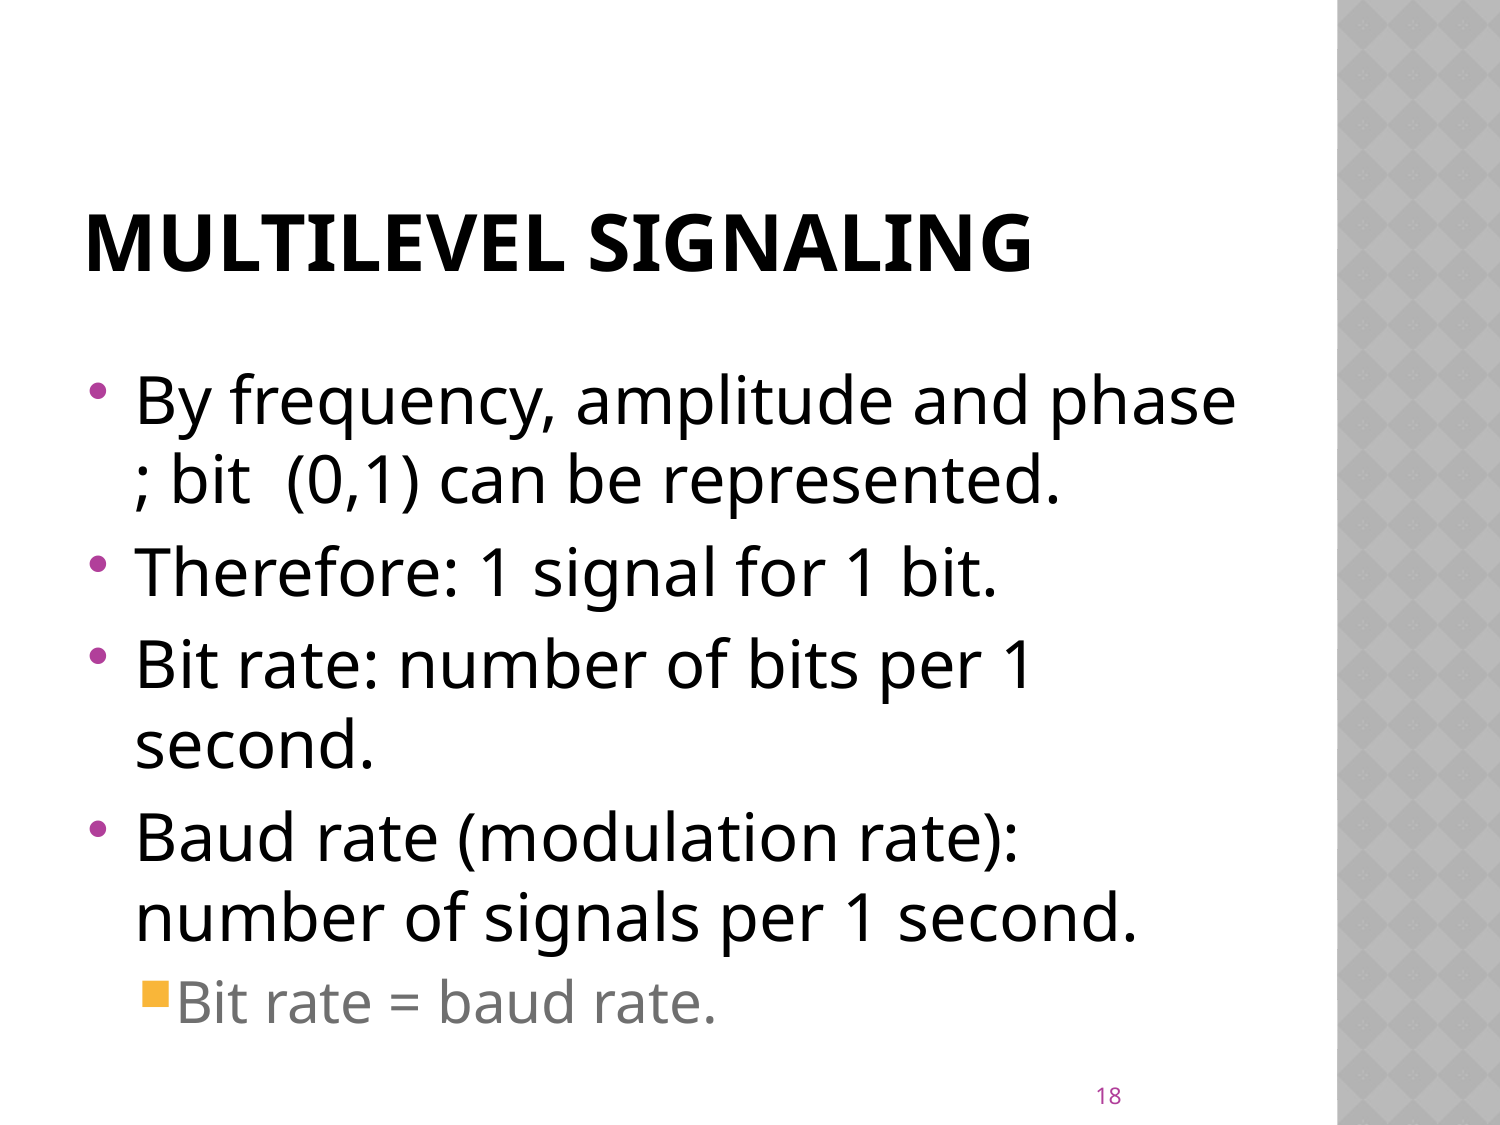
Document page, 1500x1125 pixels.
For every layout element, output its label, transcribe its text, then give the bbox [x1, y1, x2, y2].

list By frequency, amplitude and phase ; bit (0,1) can be represented. Therefore: 1 signal for 1 bit. Bit rate: number of bits per 1 second. Baud rate (modulation rate): number of signals per 1 second. Bit rate = baud rate. [75, 350, 1263, 1068]
title Multilevel signaling [75, 62, 1263, 288]
slide_number 18 [1025, 1075, 1122, 1113]
